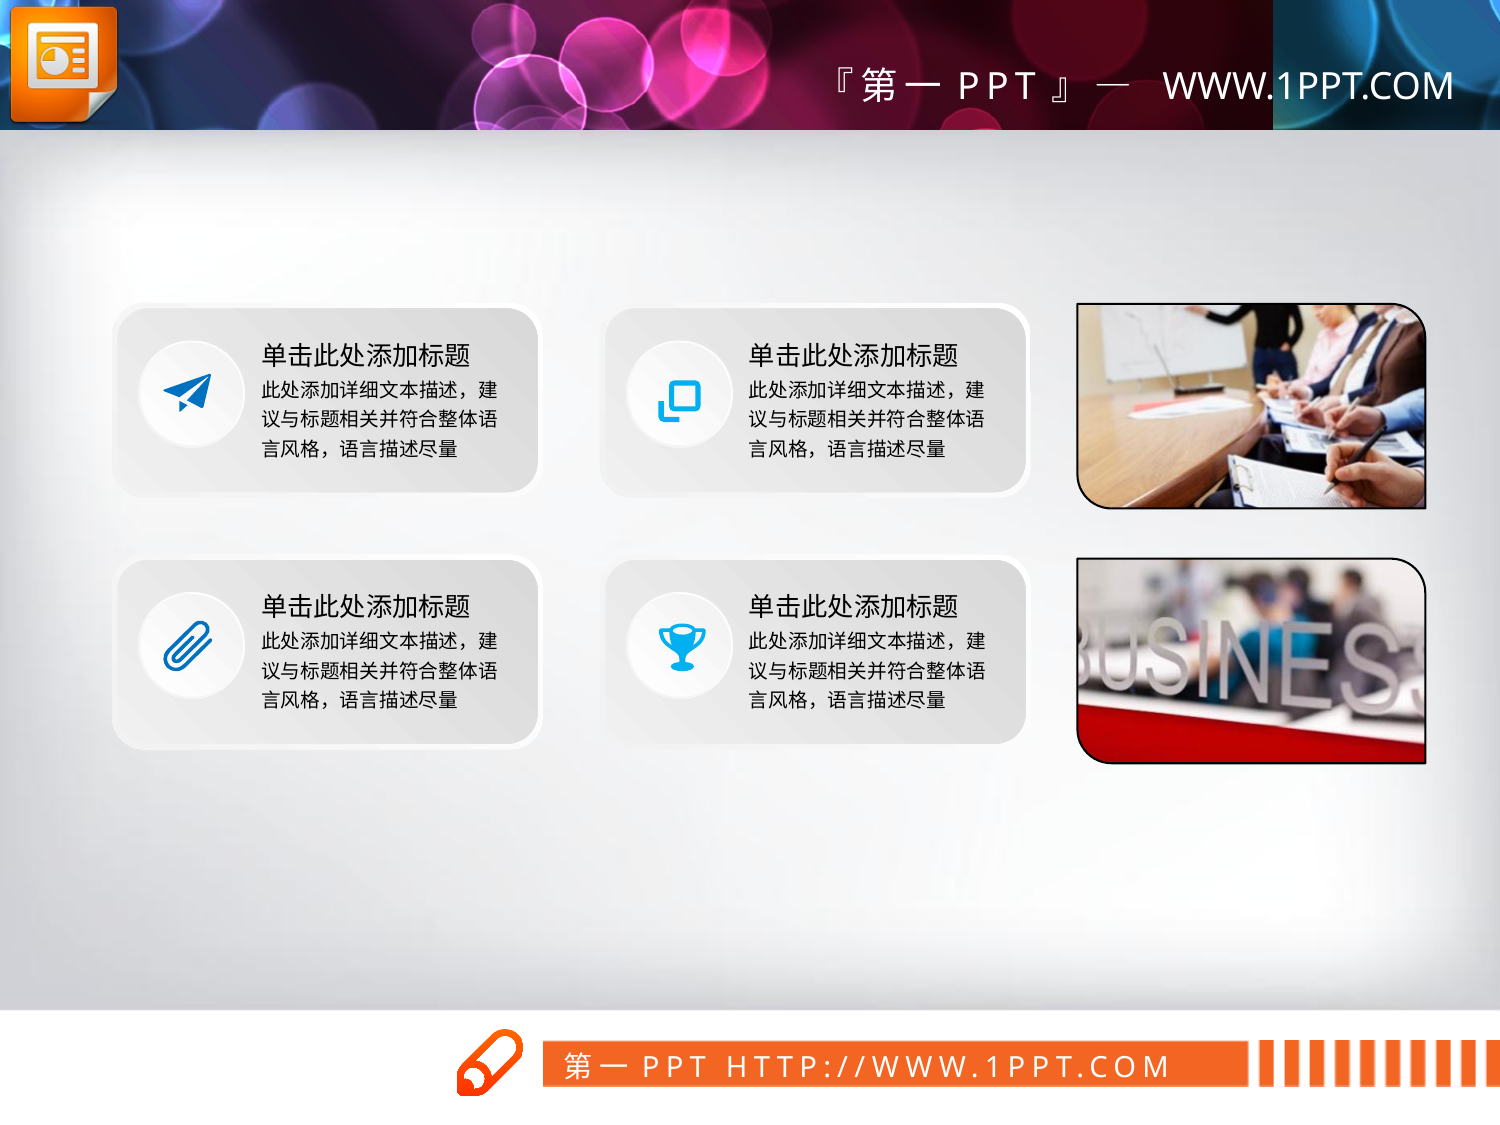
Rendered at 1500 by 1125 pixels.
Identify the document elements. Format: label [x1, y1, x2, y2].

text_box [111, 302, 544, 499]
text_box [748, 340, 1001, 479]
text_box [1077, 303, 1426, 509]
text_box [260, 340, 513, 479]
text_box [625, 591, 734, 700]
picture [543, 1040, 1500, 1087]
picture [0, 0, 1500, 1012]
text_box [1077, 558, 1426, 764]
text_box [599, 302, 1031, 499]
text_box [748, 591, 1001, 731]
text_box [137, 340, 246, 448]
text_box [625, 340, 734, 448]
text_box [260, 591, 513, 731]
text_box [599, 554, 1032, 750]
text_box [111, 554, 544, 750]
text_box [137, 591, 246, 700]
